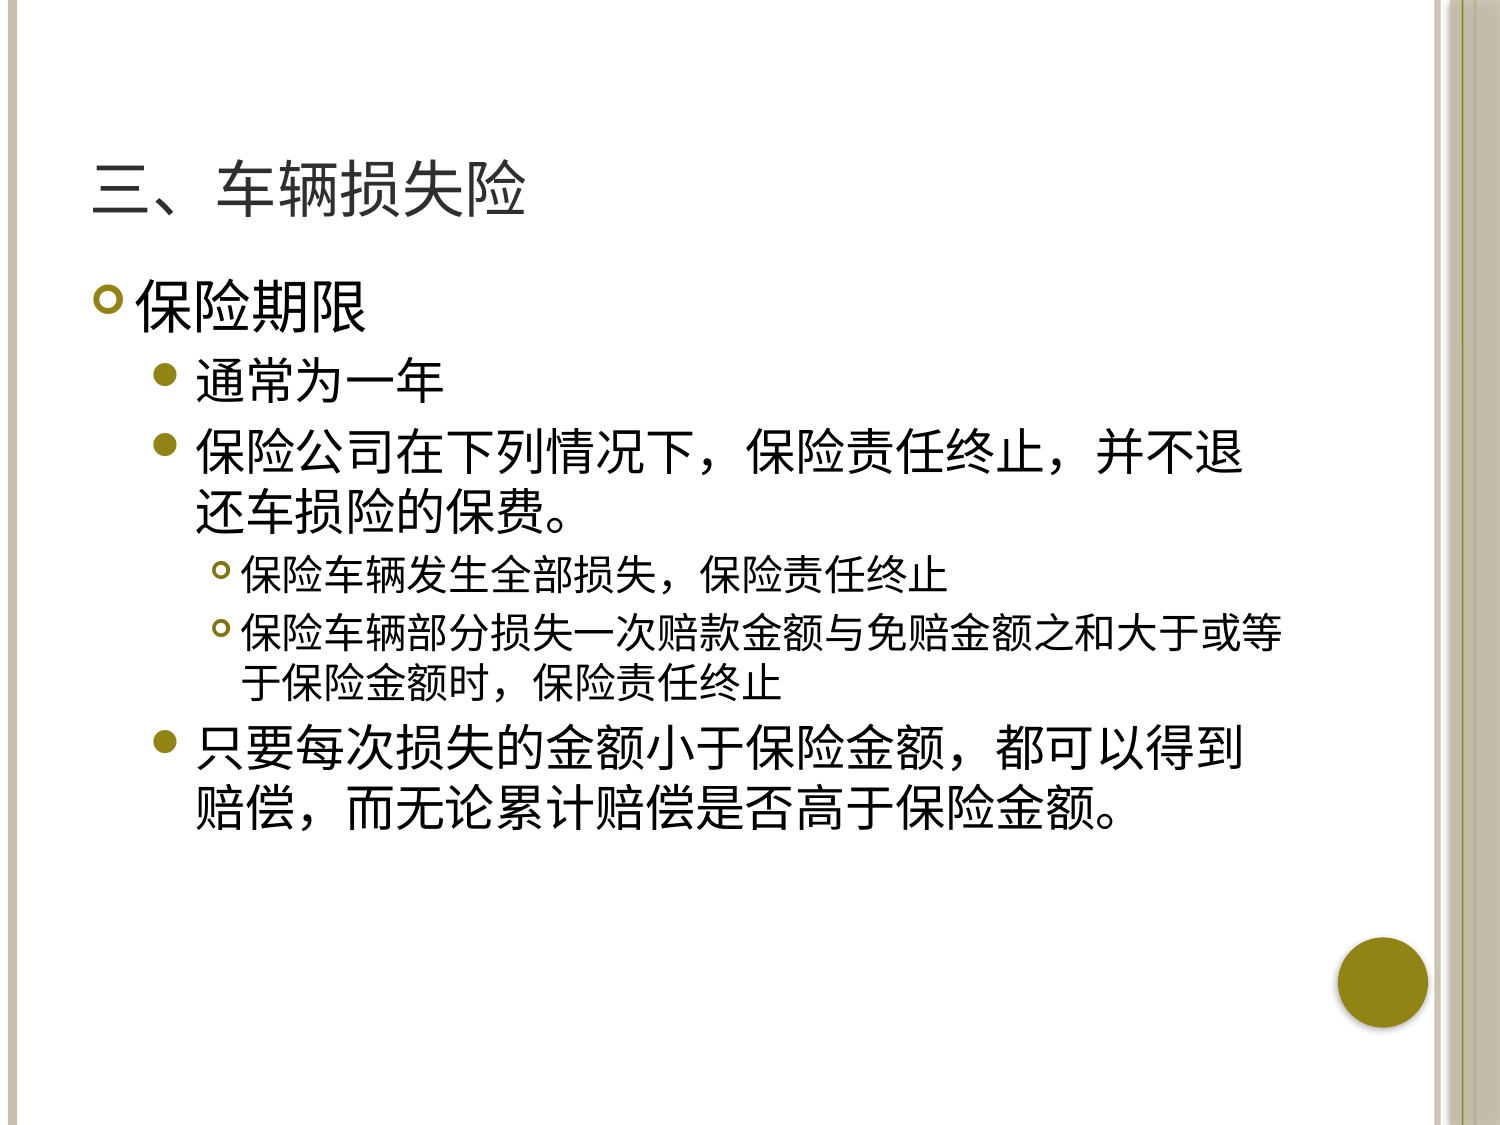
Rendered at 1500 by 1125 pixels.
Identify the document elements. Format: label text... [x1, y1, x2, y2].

title 三、车辆损失险 [75, 45, 1300, 233]
list 保险期限 通常为一年 保险公司在下列情况下，保险责任终止，并不退还车损险的保费。 保险车辆发生全部损失，保险责任终止 保险车辆部分损失一次赔款金额与免赔金额之和大于或等于保险金额时，保险责任终止 只要每次损失的金额小于保险金额，都可以得到赔偿，而无论累计赔偿是否高于保险金额。 [74, 262, 1301, 1063]
